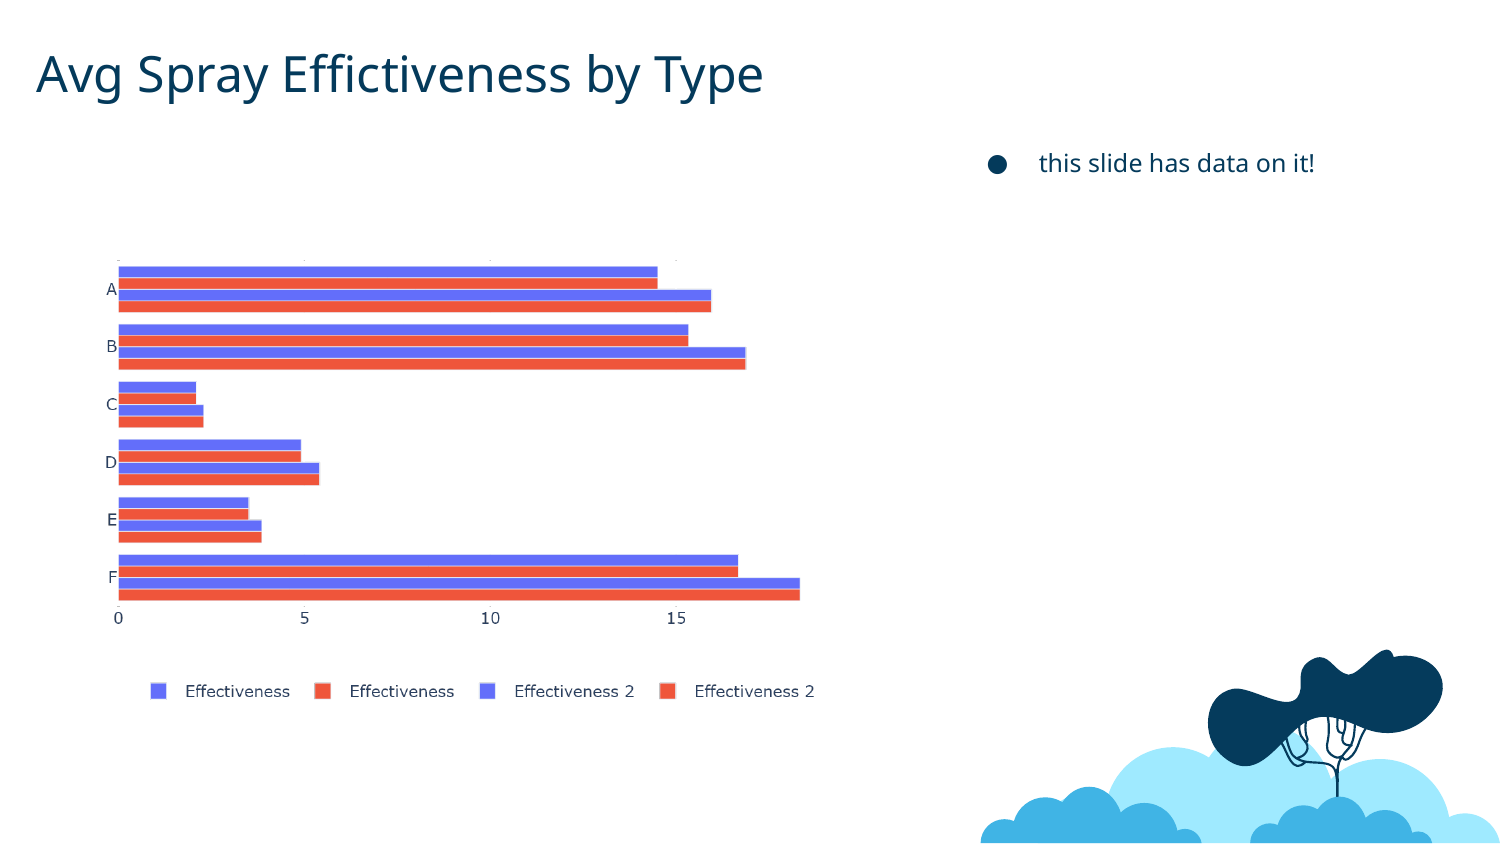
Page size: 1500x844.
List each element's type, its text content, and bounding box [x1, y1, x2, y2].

title Avg Spray Effictiveness by Type [21, 26, 1286, 107]
list this slide has data on it! [948, 127, 1479, 625]
picture [21, 127, 933, 726]
